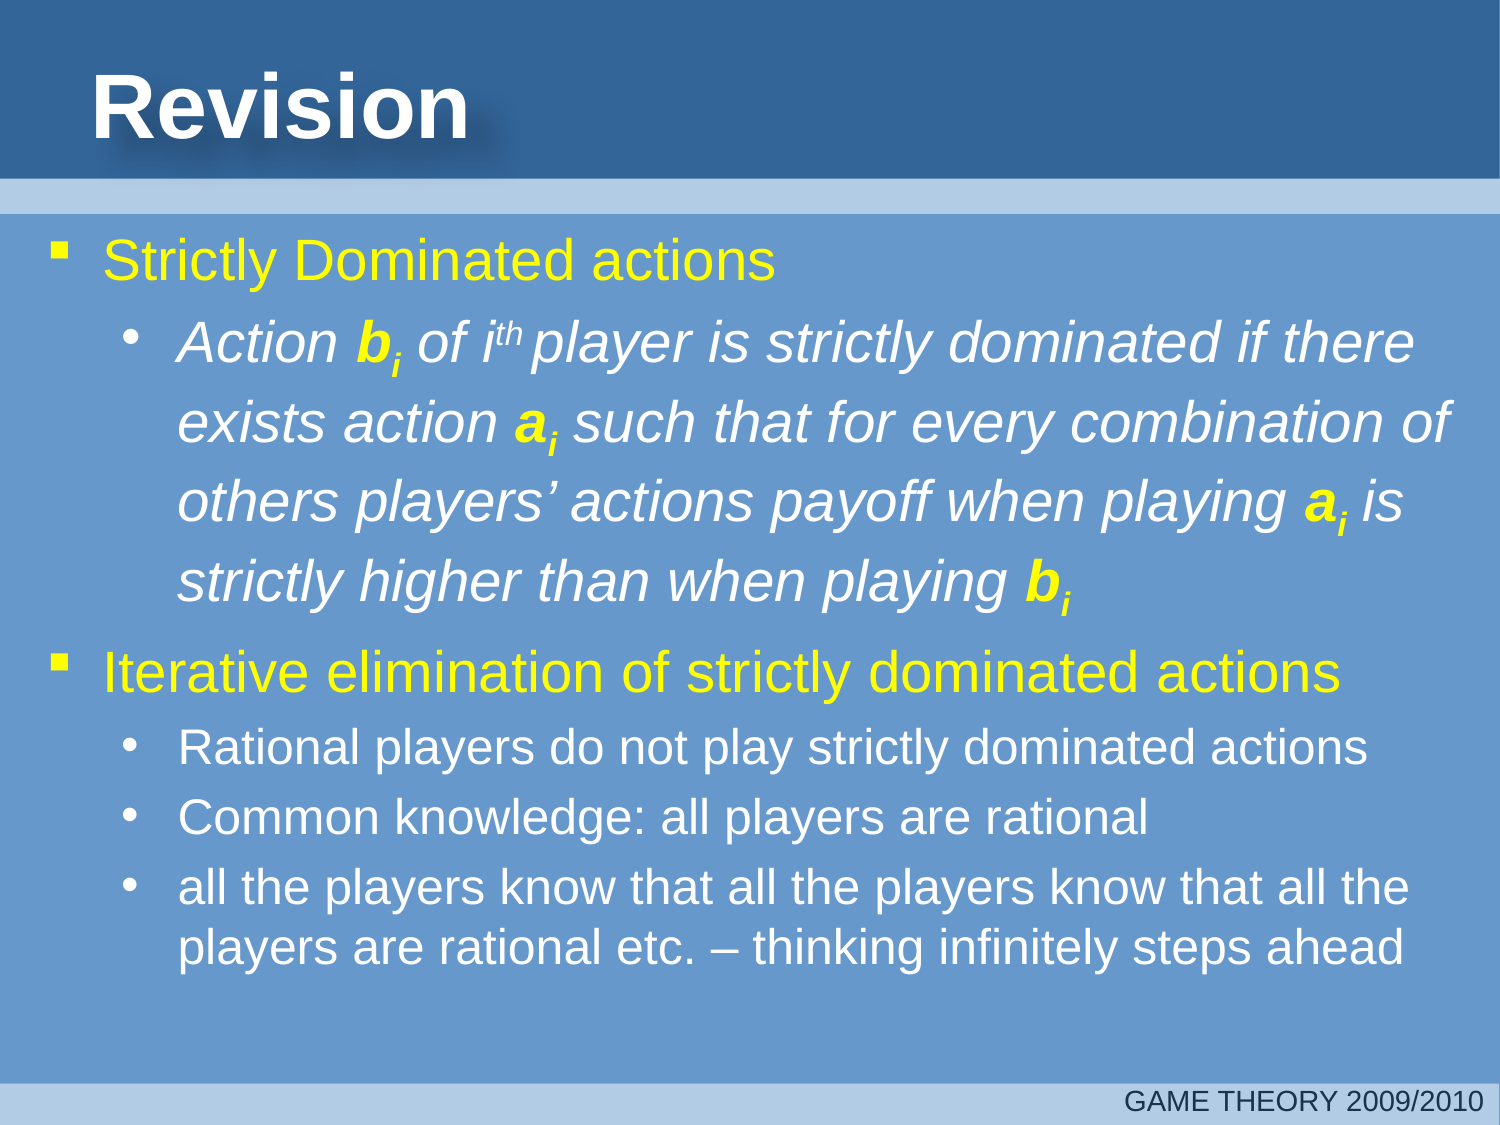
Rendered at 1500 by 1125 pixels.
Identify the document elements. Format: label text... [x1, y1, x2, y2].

text_box GAME THEORY 2009/2010 [1109, 1075, 1500, 1125]
text_box Strictly Dominated actions Action bi of ith player is strictly dominated if there exists action ai such that for every combination of others players’ actions payoff when playing ai is strictly higher than when playing bi Iterative elimination of strictly dominated actions Rational players do not play strictly dominated actions Common knowledge: all players are rational all the players know that all the players know that all the players are rational etc. – thinking infinitely steps ahead [31, 215, 1469, 1078]
title Revision [74, 42, 1436, 162]
